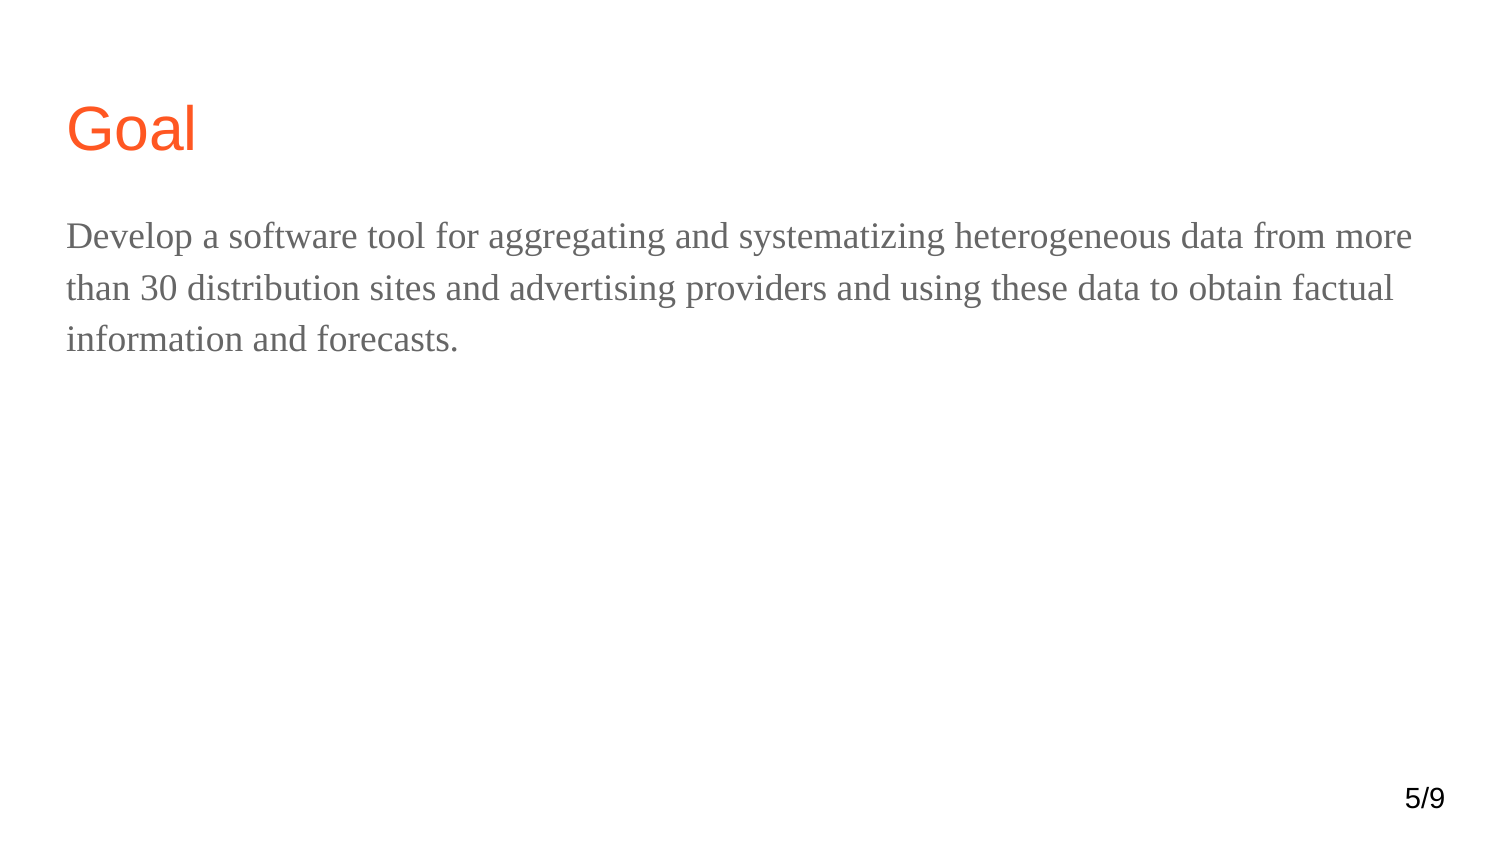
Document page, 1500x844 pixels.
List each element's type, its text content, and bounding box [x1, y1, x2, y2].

slide_number ‹#›/9 [1389, 764, 1480, 830]
title Goal [51, 72, 1449, 167]
list Develop a software tool for aggregating and systematizing heterogeneous data from more than 30 distribution sites and advertising providers and using these data to obtain factual information and forecasts. [51, 189, 1449, 750]
